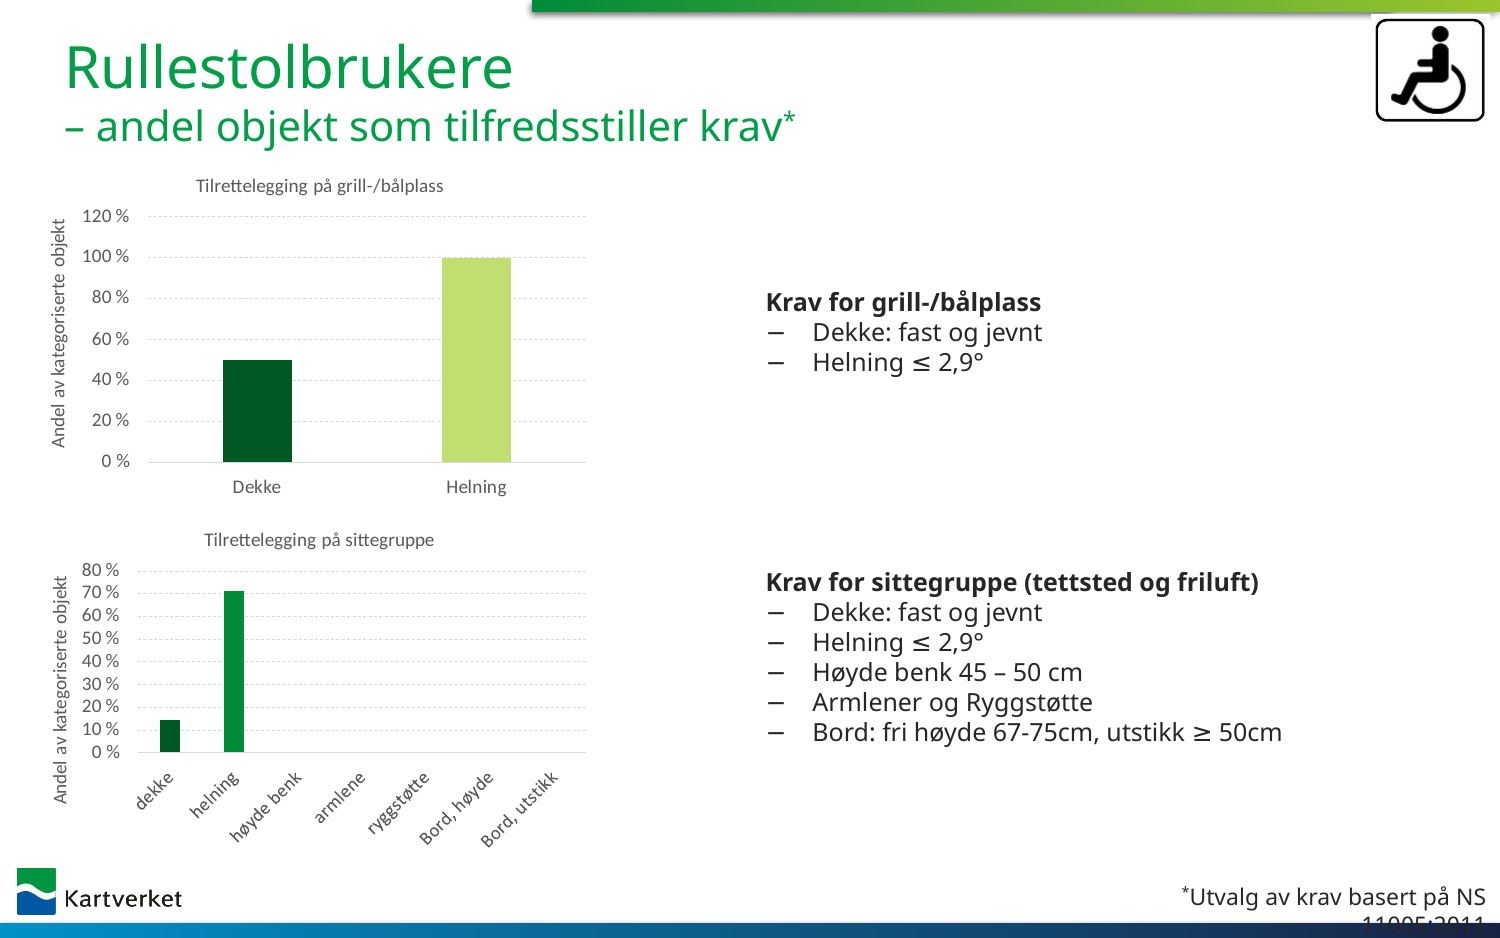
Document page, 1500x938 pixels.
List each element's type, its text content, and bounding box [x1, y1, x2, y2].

picture [41, 166, 597, 505]
text_box Krav for grill-/bålplass Dekke: fast og jevnt Helning ≤ 2,9° [750, 279, 1452, 384]
text_box Krav for sittegruppe (tettsted og friluft) Dekke: fast og jevnt Helning ≤ 2,9° Høyde benk 45 – 50 cm Armlener og Ryggstøtte Bord: fri høyde 67-75cm, utstikk ≥ 50cm [750, 559, 1500, 754]
text_box *Utvalg av krav basert på NS 11005:2011 [1068, 873, 1500, 938]
text_box Rullestolbrukere – andel objekt som tilfredsstiller krav* [49, 14, 1431, 158]
picture [1371, 13, 1491, 127]
picture [41, 520, 597, 859]
